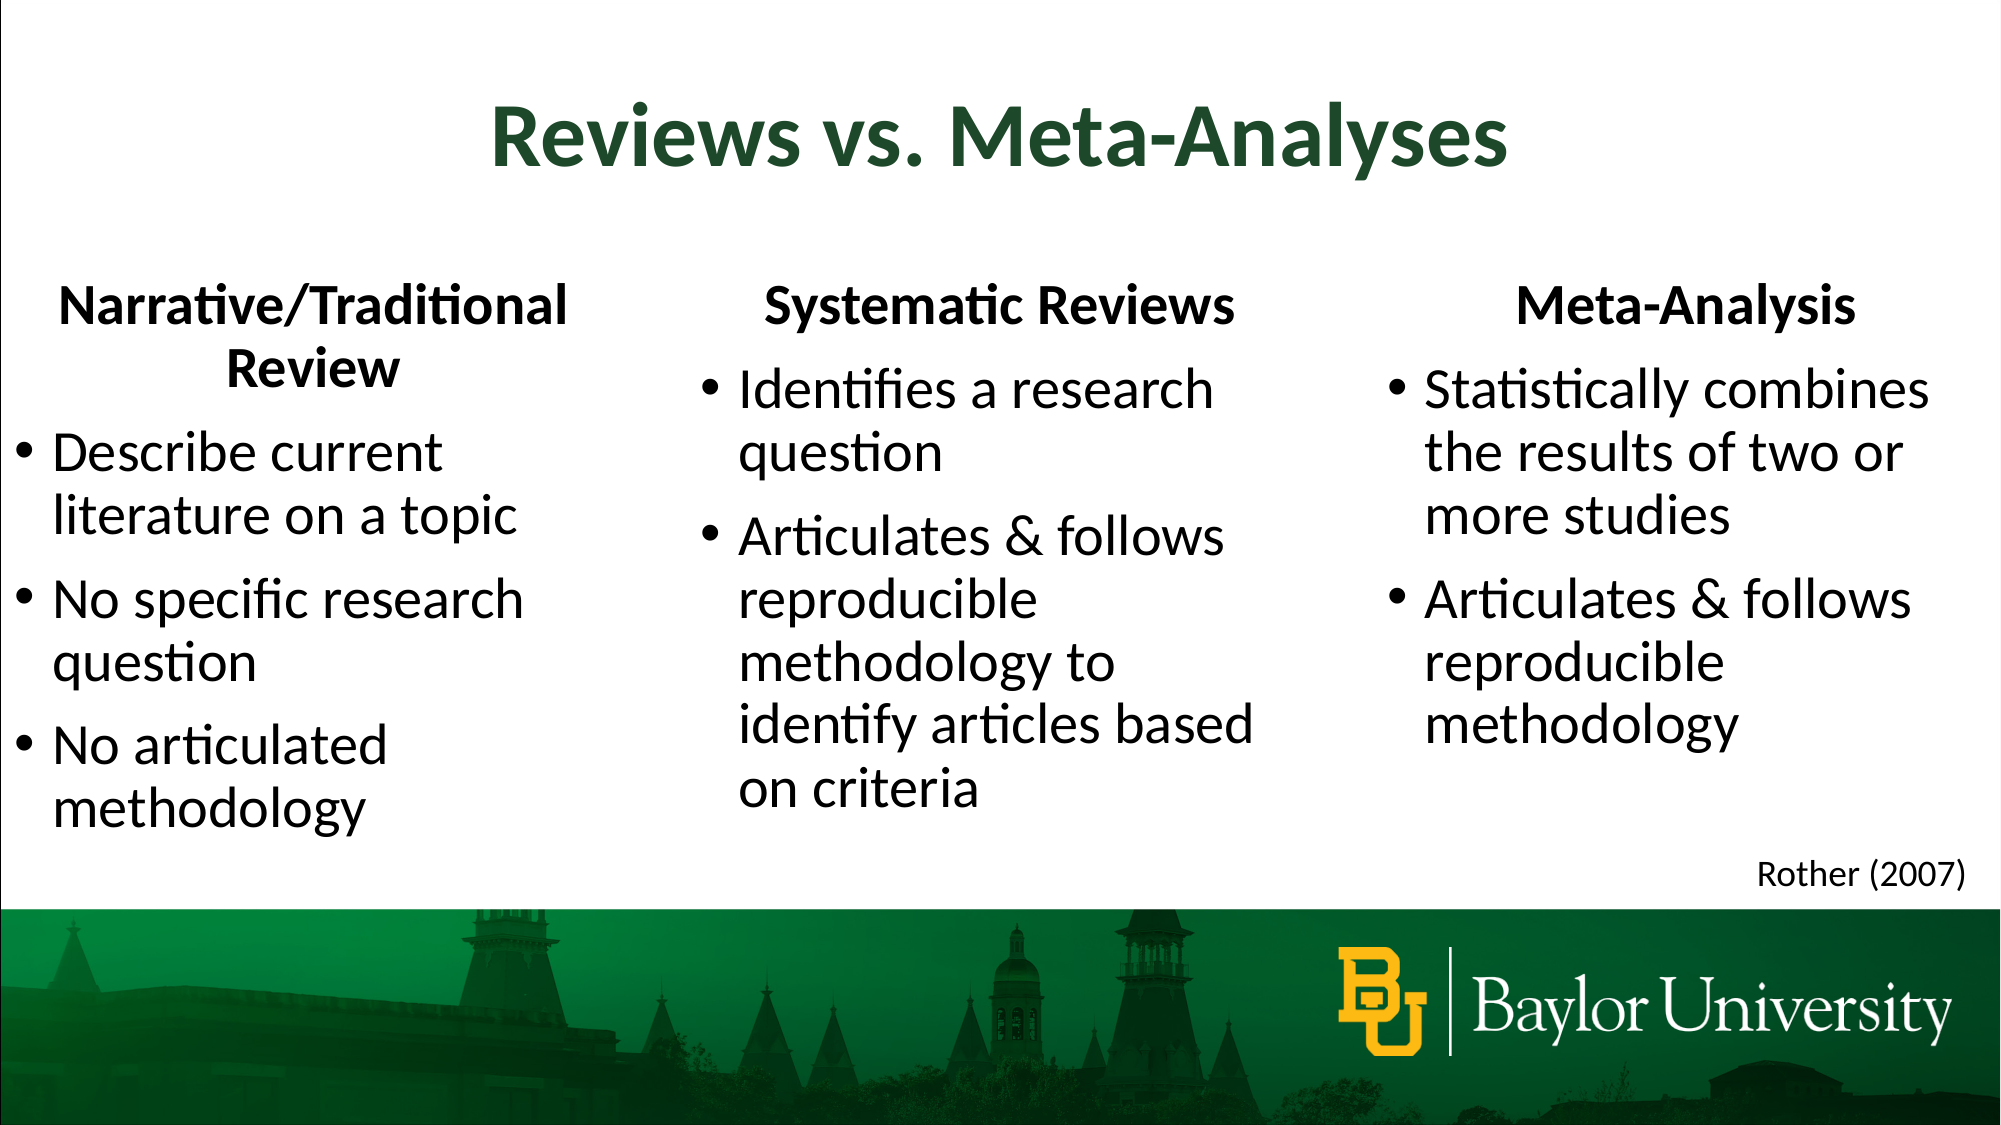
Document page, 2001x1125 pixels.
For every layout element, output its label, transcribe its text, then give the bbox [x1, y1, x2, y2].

text_box Meta-Analysis Statistically combines the results of two or more studies Articulates & follows reproducible methodology [1372, 266, 2000, 859]
text_box Narrative/Traditional Review Describe current literature on a topic No specific research question No articulated methodology [0, 266, 628, 859]
picture [0, 0, 2001, 1125]
text_box Reviews vs. Meta-Analyses [0, 79, 2000, 224]
text_box Systematic Reviews Identifies a research question Articulates & follows reproducible methodology to identify articles based on criteria [686, 266, 1314, 859]
text_box Rother (2007) [1556, 841, 1982, 902]
